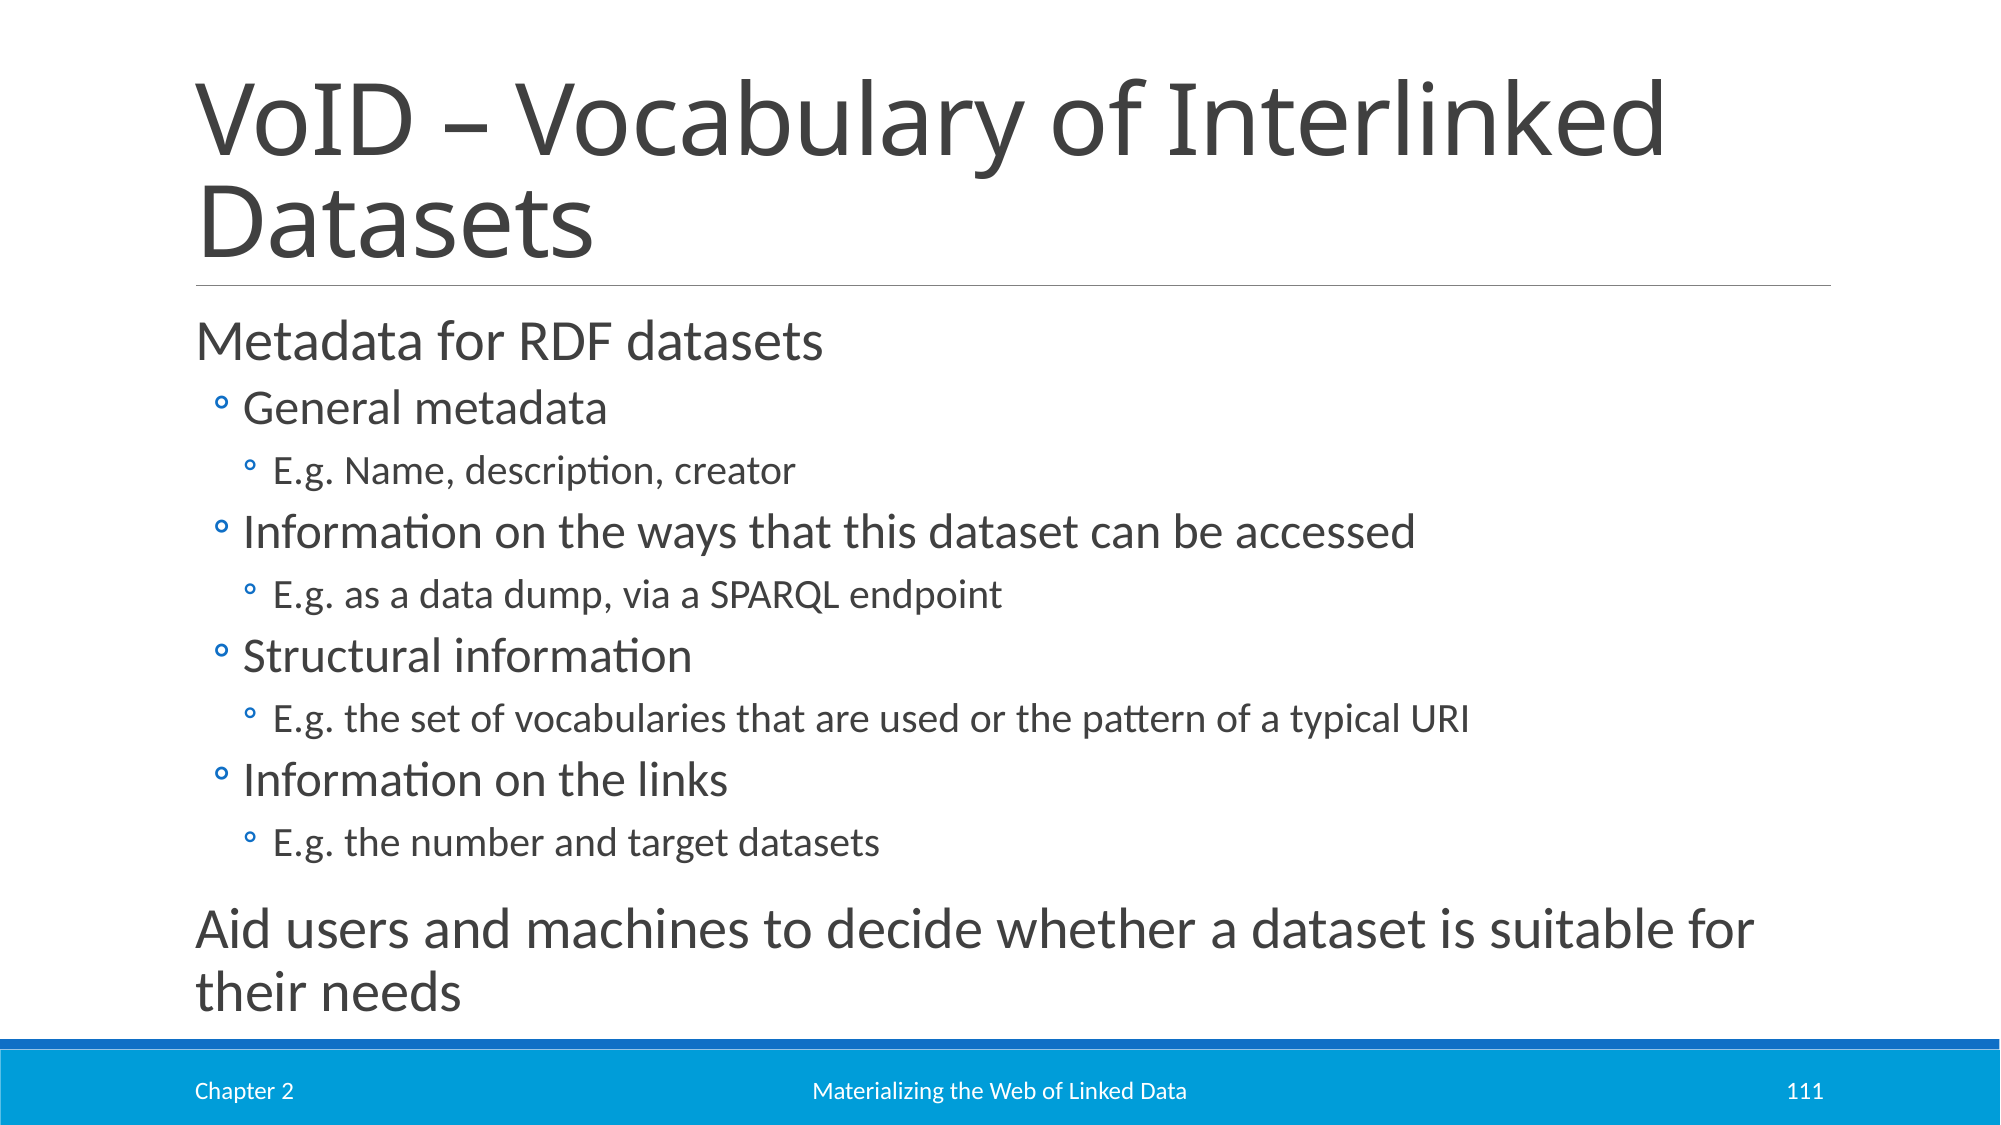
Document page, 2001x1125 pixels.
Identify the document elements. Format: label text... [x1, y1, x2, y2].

slide_number 111 [1624, 1059, 1840, 1120]
slide_number Chapter 2 [180, 1059, 586, 1120]
footer Materializing the Web of Linked Data [604, 1059, 1396, 1120]
title VoID – Vocabulary of Interlinked Datasets [180, 47, 1830, 285]
list Metadata for RDF datasets General metadata E.g. Name, description, creator Information on the ways that this dataset can be accessed E.g. as a data dump, via a SPARQL endpoint Structural information E.g. the set of vocabularies that are used or the pattern of a typical URI Information on the links E.g. the number and target datasets Aid users and machines to decide whether a dataset is suitable for their needs [180, 302, 1840, 963]
